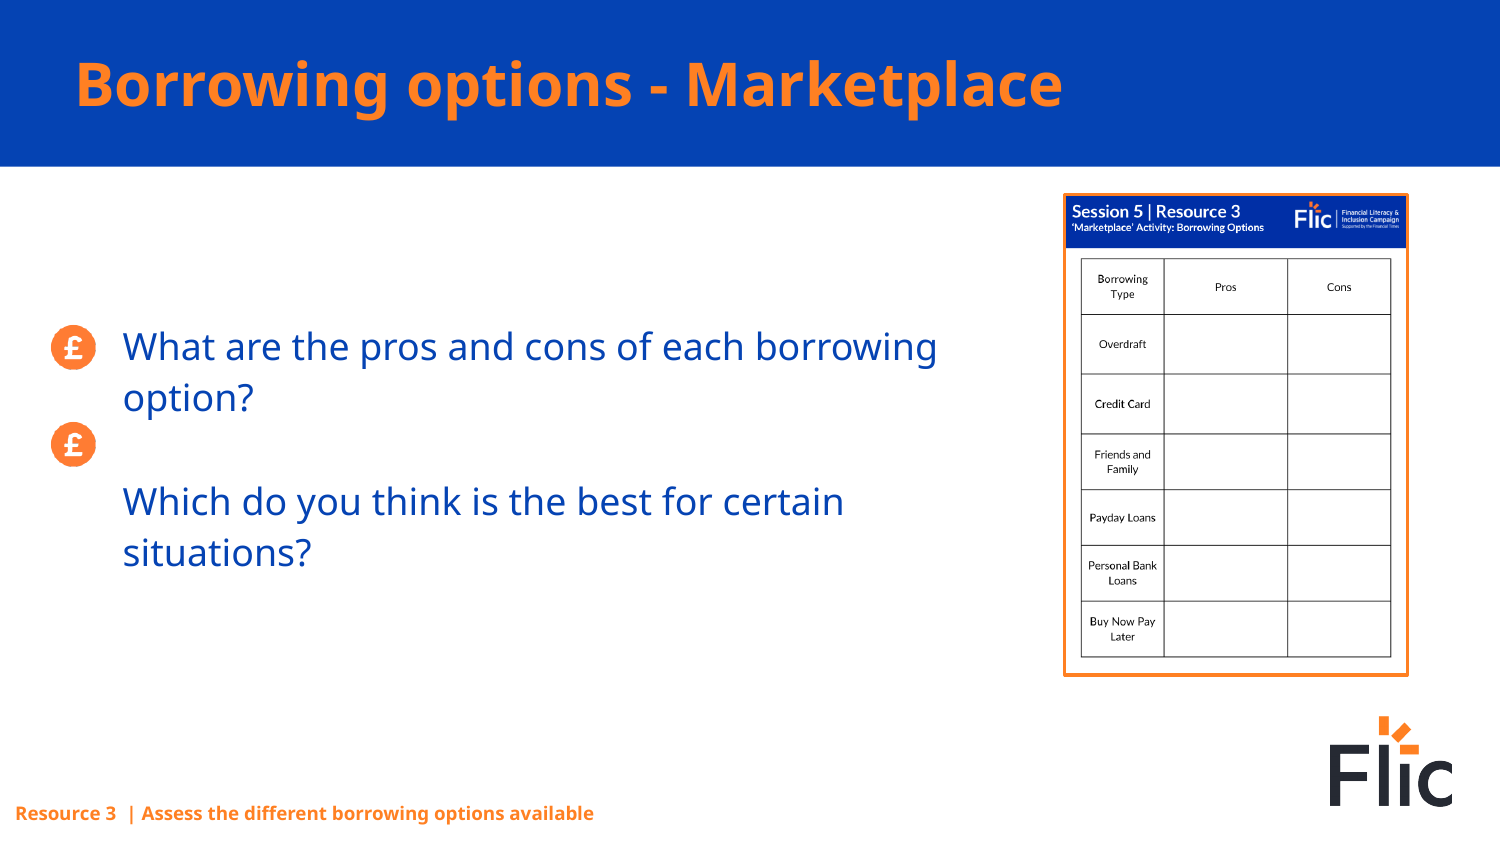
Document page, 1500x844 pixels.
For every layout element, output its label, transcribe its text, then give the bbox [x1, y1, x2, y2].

title Borrowing options - Marketplace [59, 40, 1328, 125]
picture [1066, 195, 1406, 674]
picture [50, 324, 96, 370]
text_box Resource 3 | Assess the different borrowing options available [0, 790, 646, 836]
picture [50, 421, 96, 467]
picture [1330, 716, 1452, 807]
text_box What are the pros and cons of each borrowing option? Which do you think is the best for certain situations? [107, 300, 1017, 590]
